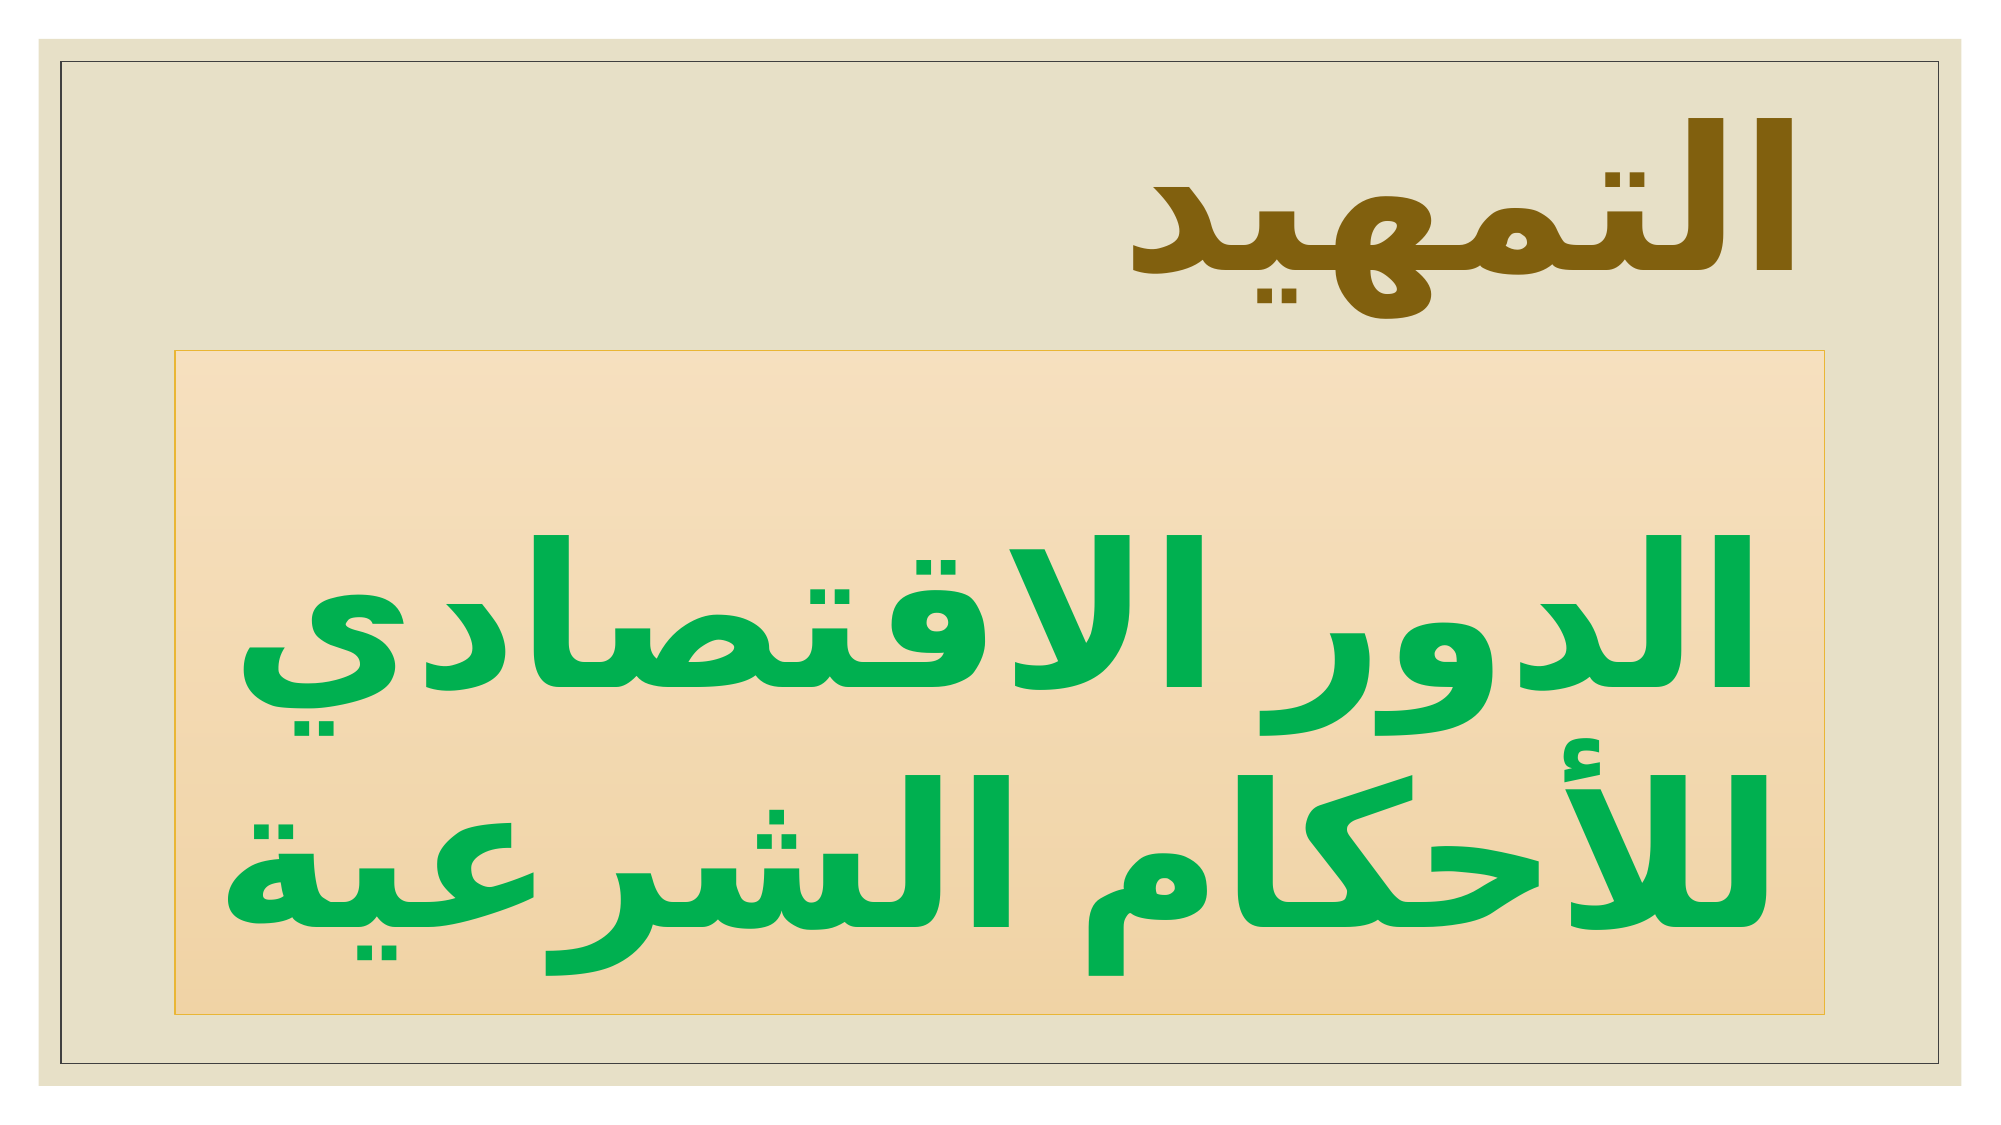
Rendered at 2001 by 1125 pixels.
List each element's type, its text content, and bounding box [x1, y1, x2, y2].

list الدور الاقتصادي للأحكام الشرعية [174, 350, 1825, 1015]
title التمهيد [174, 92, 1825, 318]
